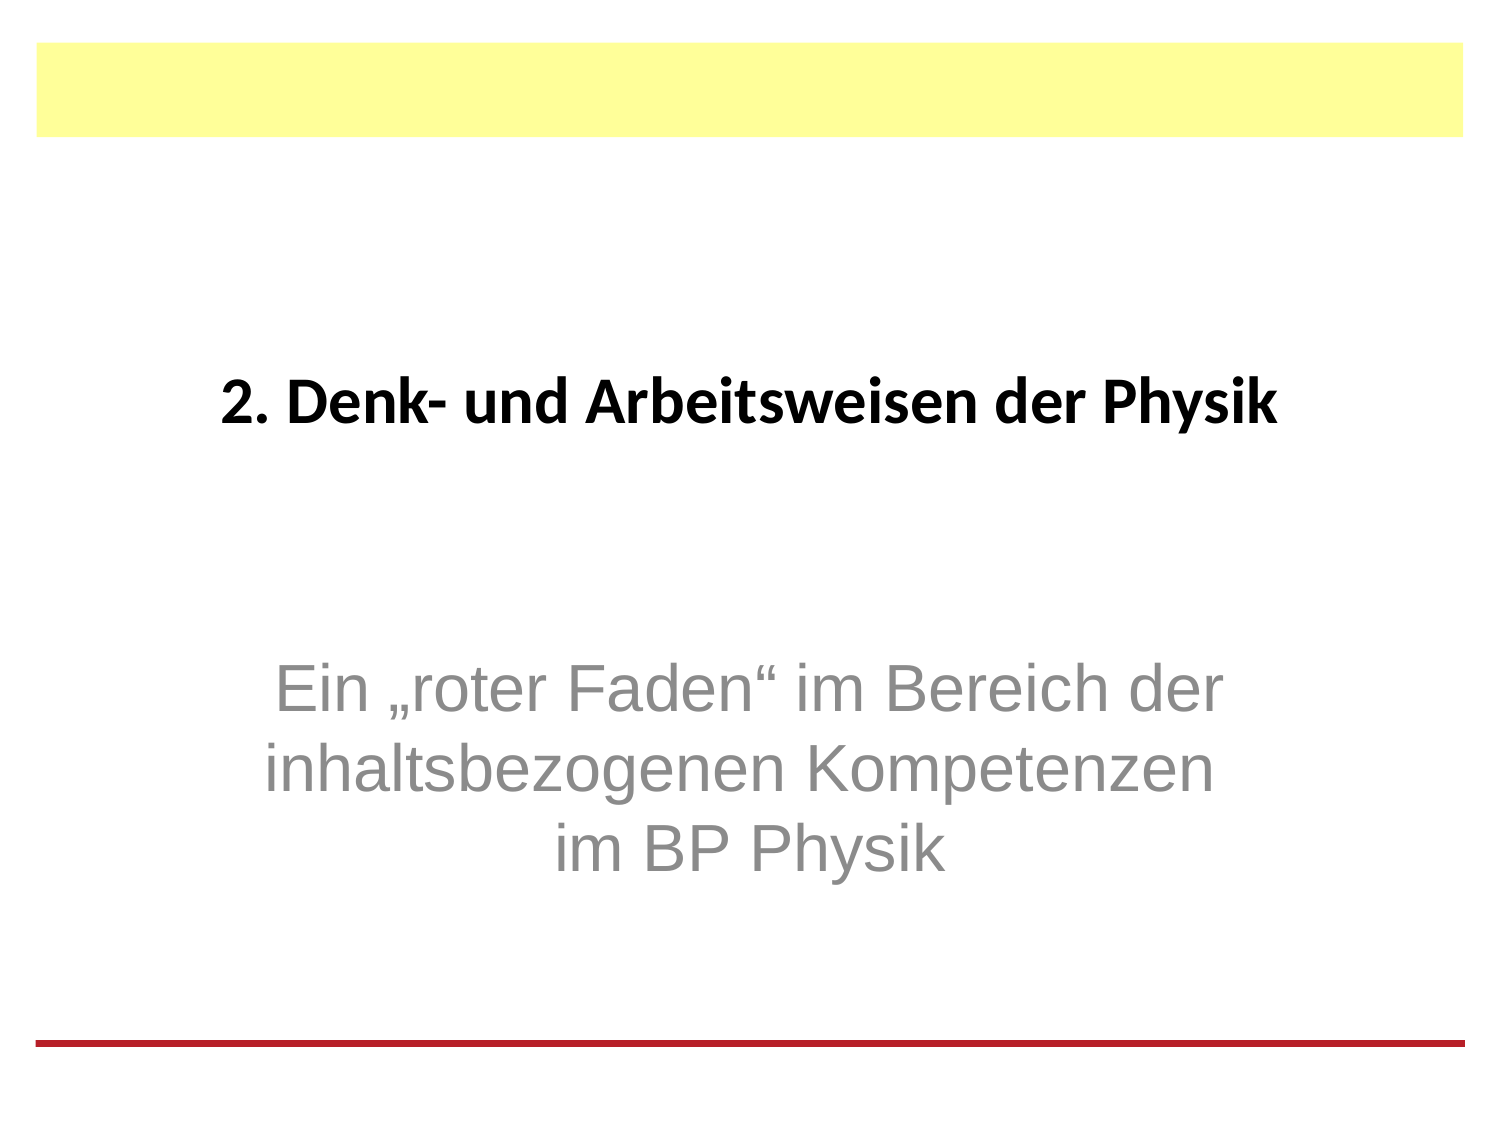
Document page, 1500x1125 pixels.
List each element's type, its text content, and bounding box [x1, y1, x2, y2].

title 2. Denk- und Arbeitsweisen der Physik [112, 349, 1388, 591]
subtitle Ein „roter Faden“ im Bereich der inhaltsbezogenen Kompetenzen im BP Physik [225, 637, 1275, 925]
